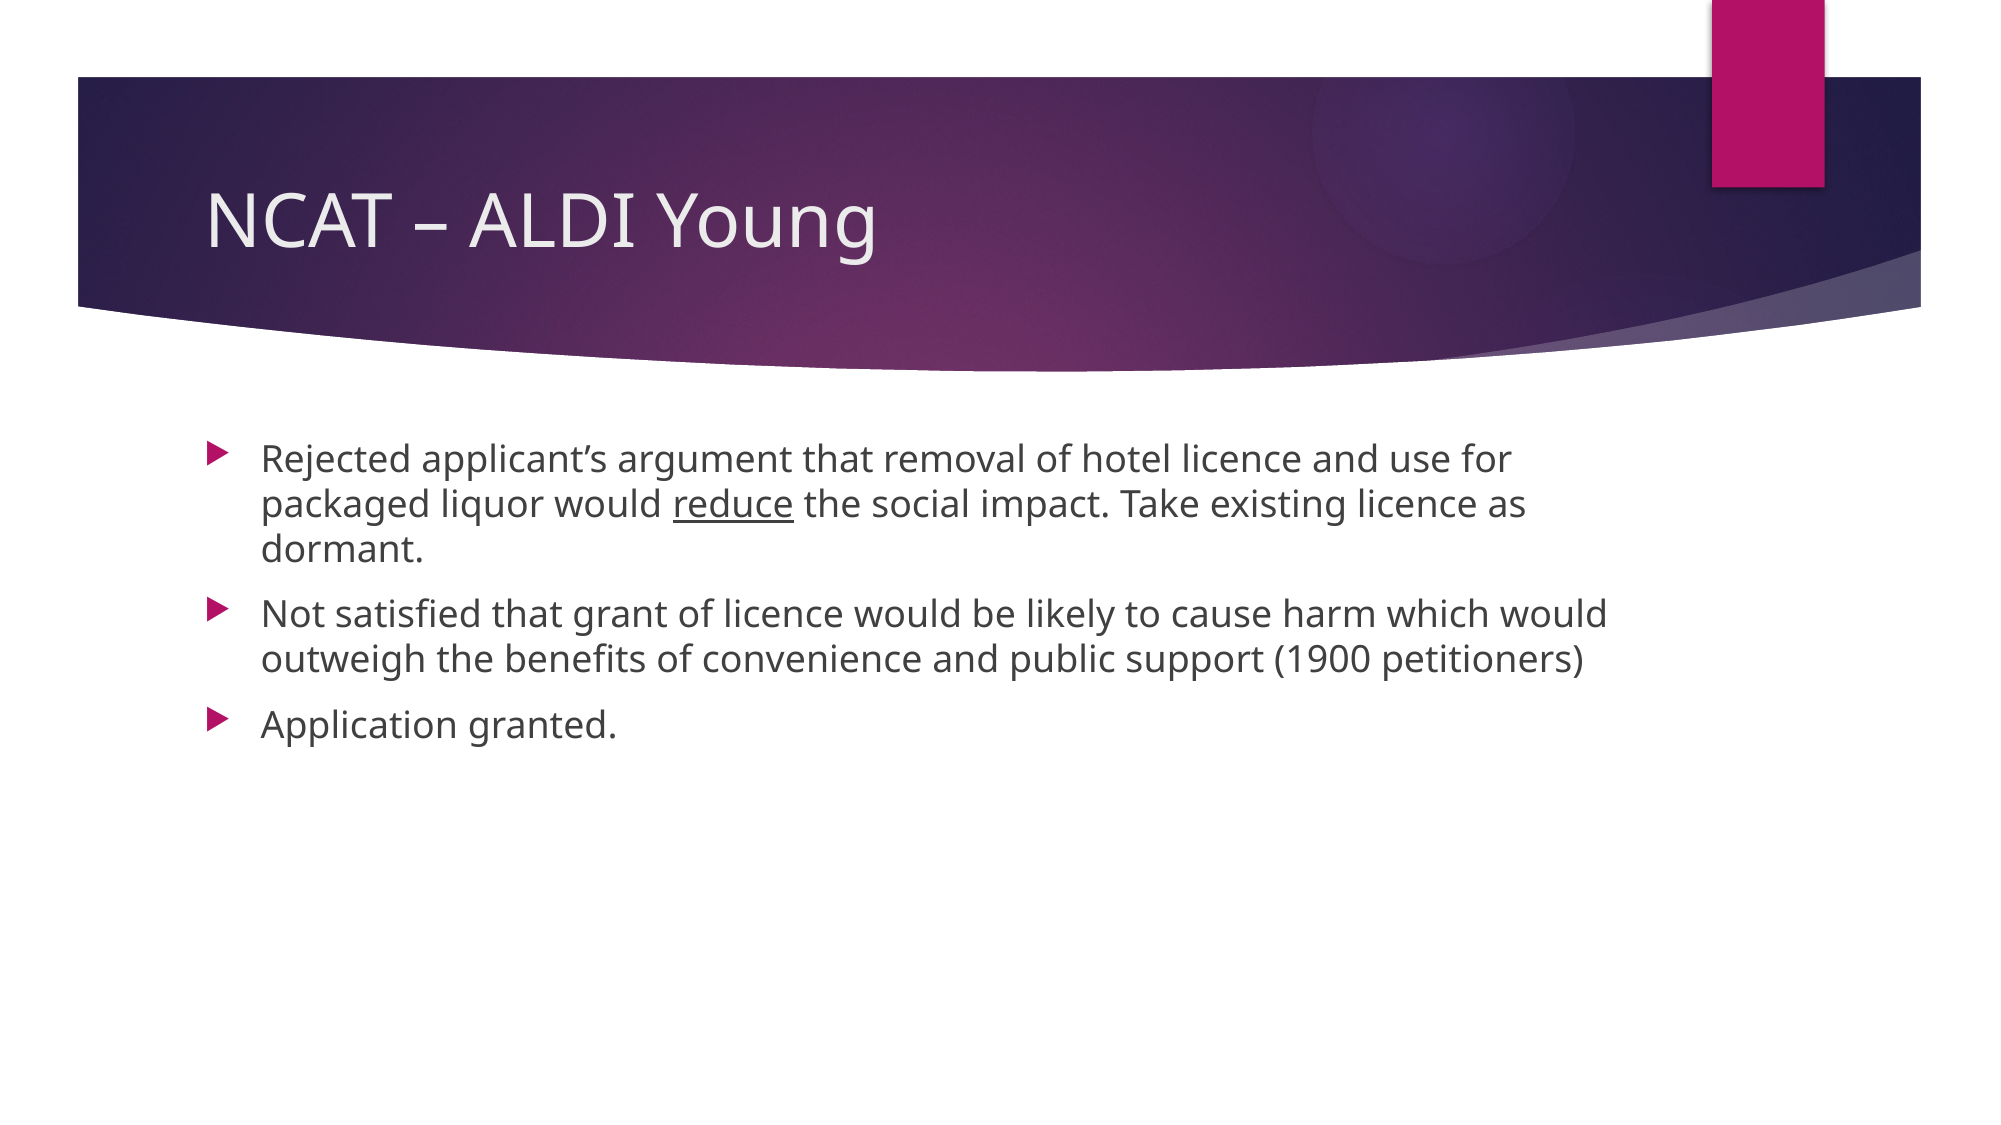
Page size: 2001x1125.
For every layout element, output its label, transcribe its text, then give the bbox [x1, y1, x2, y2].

list Rejected applicant’s argument that removal of hotel licence and use for packaged liquor would reduce the social impact. Take existing licence as dormant. Not satisfied that grant of licence would be likely to cause harm which would outweigh the benefits of convenience and public support (1900 petitioners) Application granted. [189, 427, 1638, 988]
title NCAT – ALDI Young [189, 159, 1627, 276]
